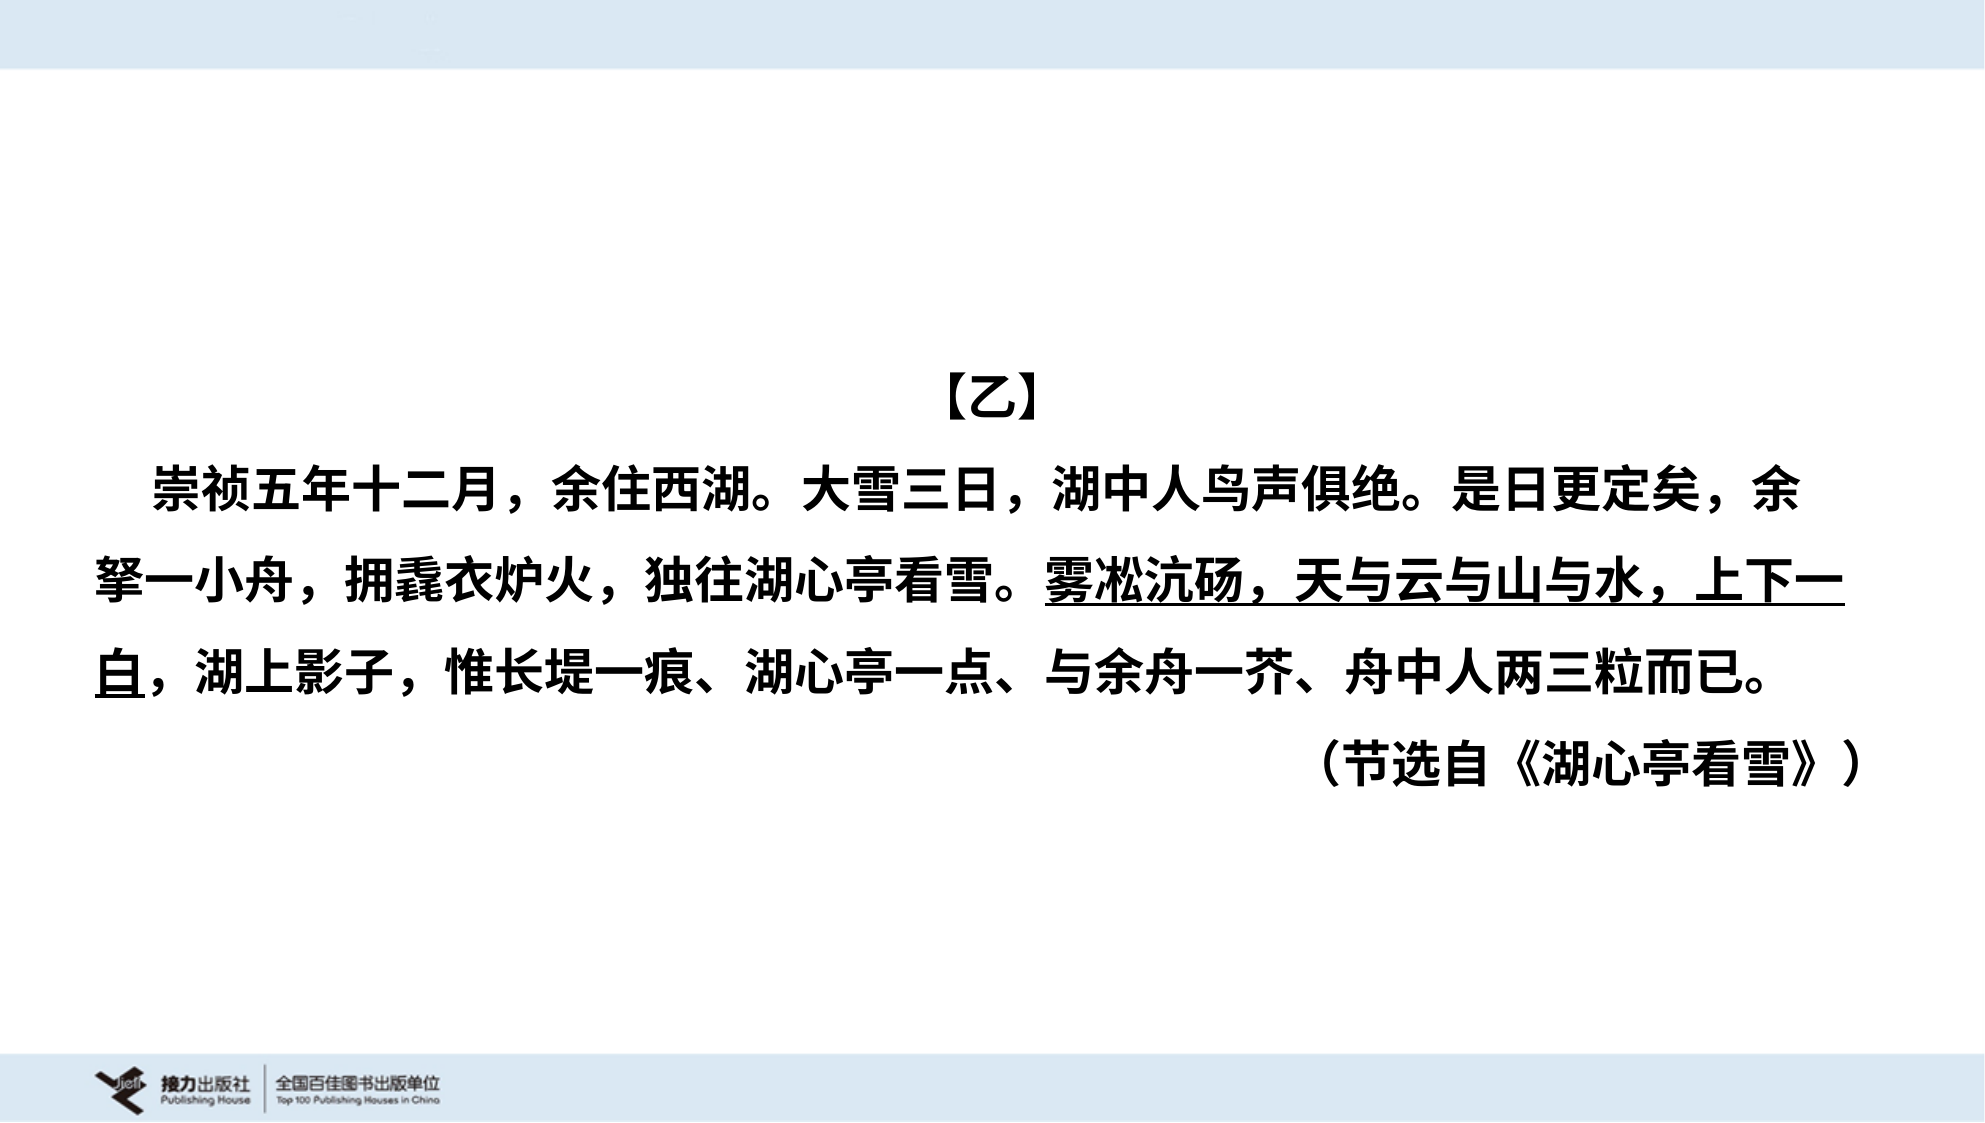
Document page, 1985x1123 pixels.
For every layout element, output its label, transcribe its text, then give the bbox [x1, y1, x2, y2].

picture [0, 0, 1985, 1122]
text_box 【乙】 崇祯五年十二月，余住西湖。大雪三日，湖中人鸟声俱绝。是日更定矣，余 拏一小舟，拥毳衣炉火，独往湖心亭看雪。雾凇沆砀，天与云与山与水，上下一 白，湖上影子，惟长堤一痕、湖心亭一点、与余舟一芥、舟中人两三粒而已。 （节选自《湖心亭看雪》） [94, 333, 1892, 793]
